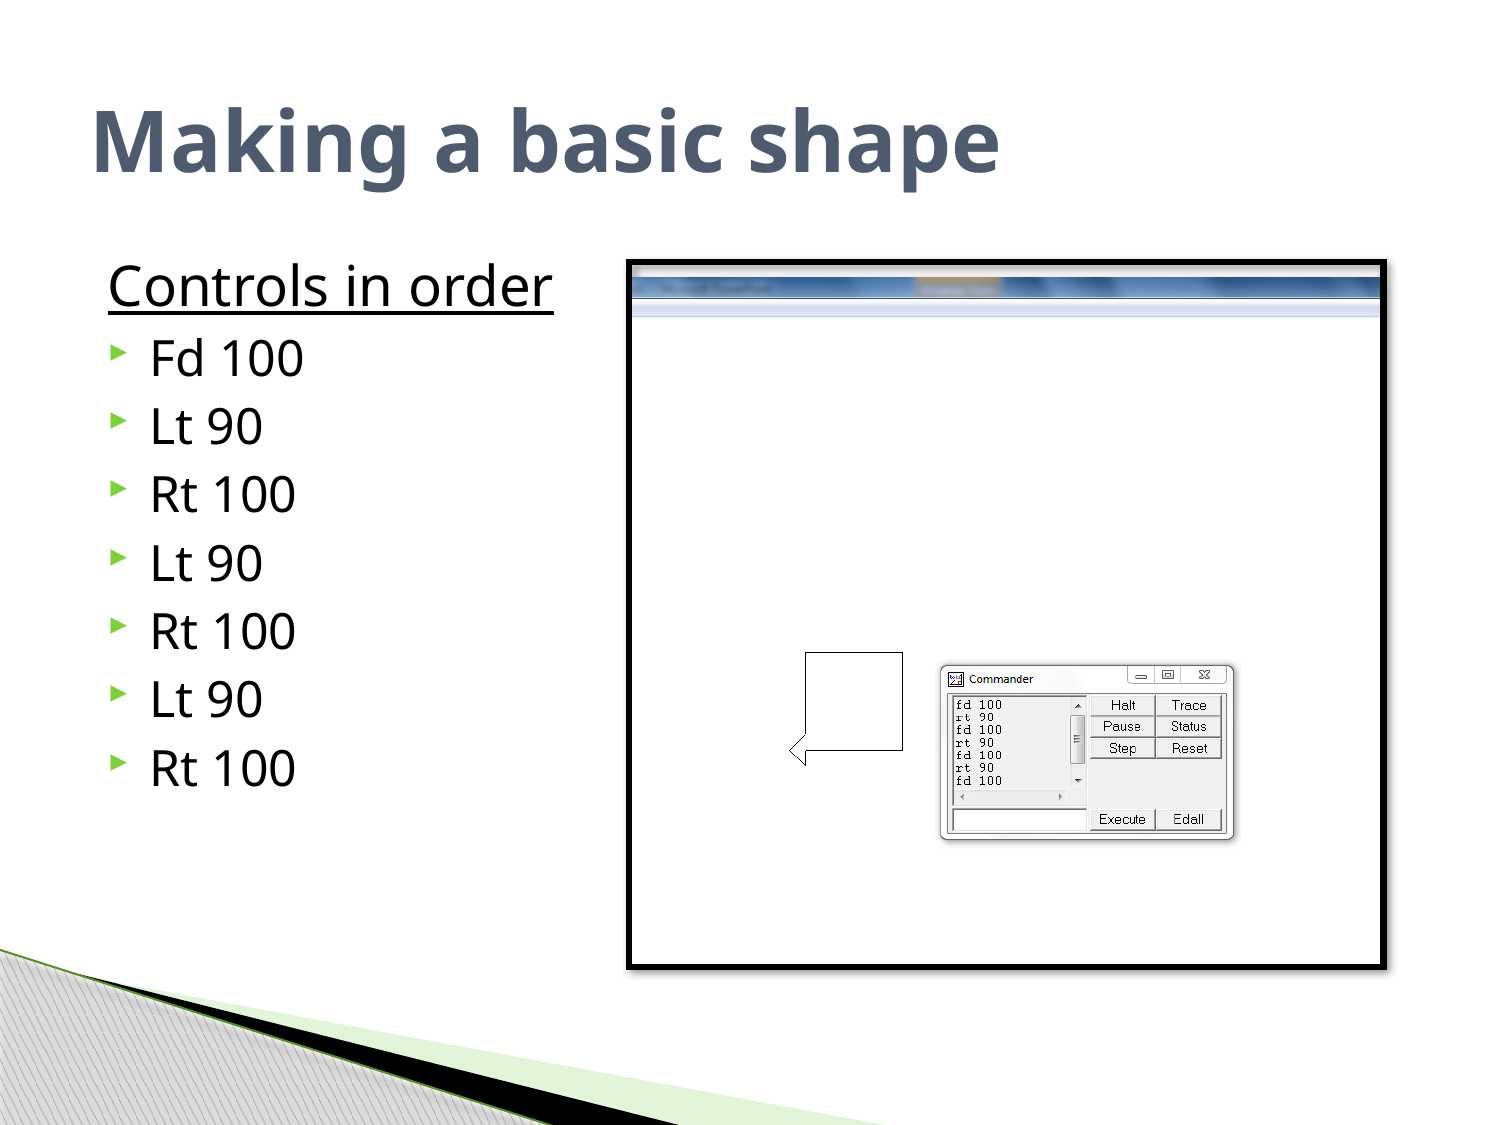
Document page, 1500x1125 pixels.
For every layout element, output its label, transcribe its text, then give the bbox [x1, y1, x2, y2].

picture [631, 264, 1381, 964]
title Making a basic shape [75, 45, 1425, 233]
list Controls in order Fd 100 Lt 90 Rt 100 Lt 90 Rt 100 Lt 90 Rt 100 [75, 243, 1425, 986]
